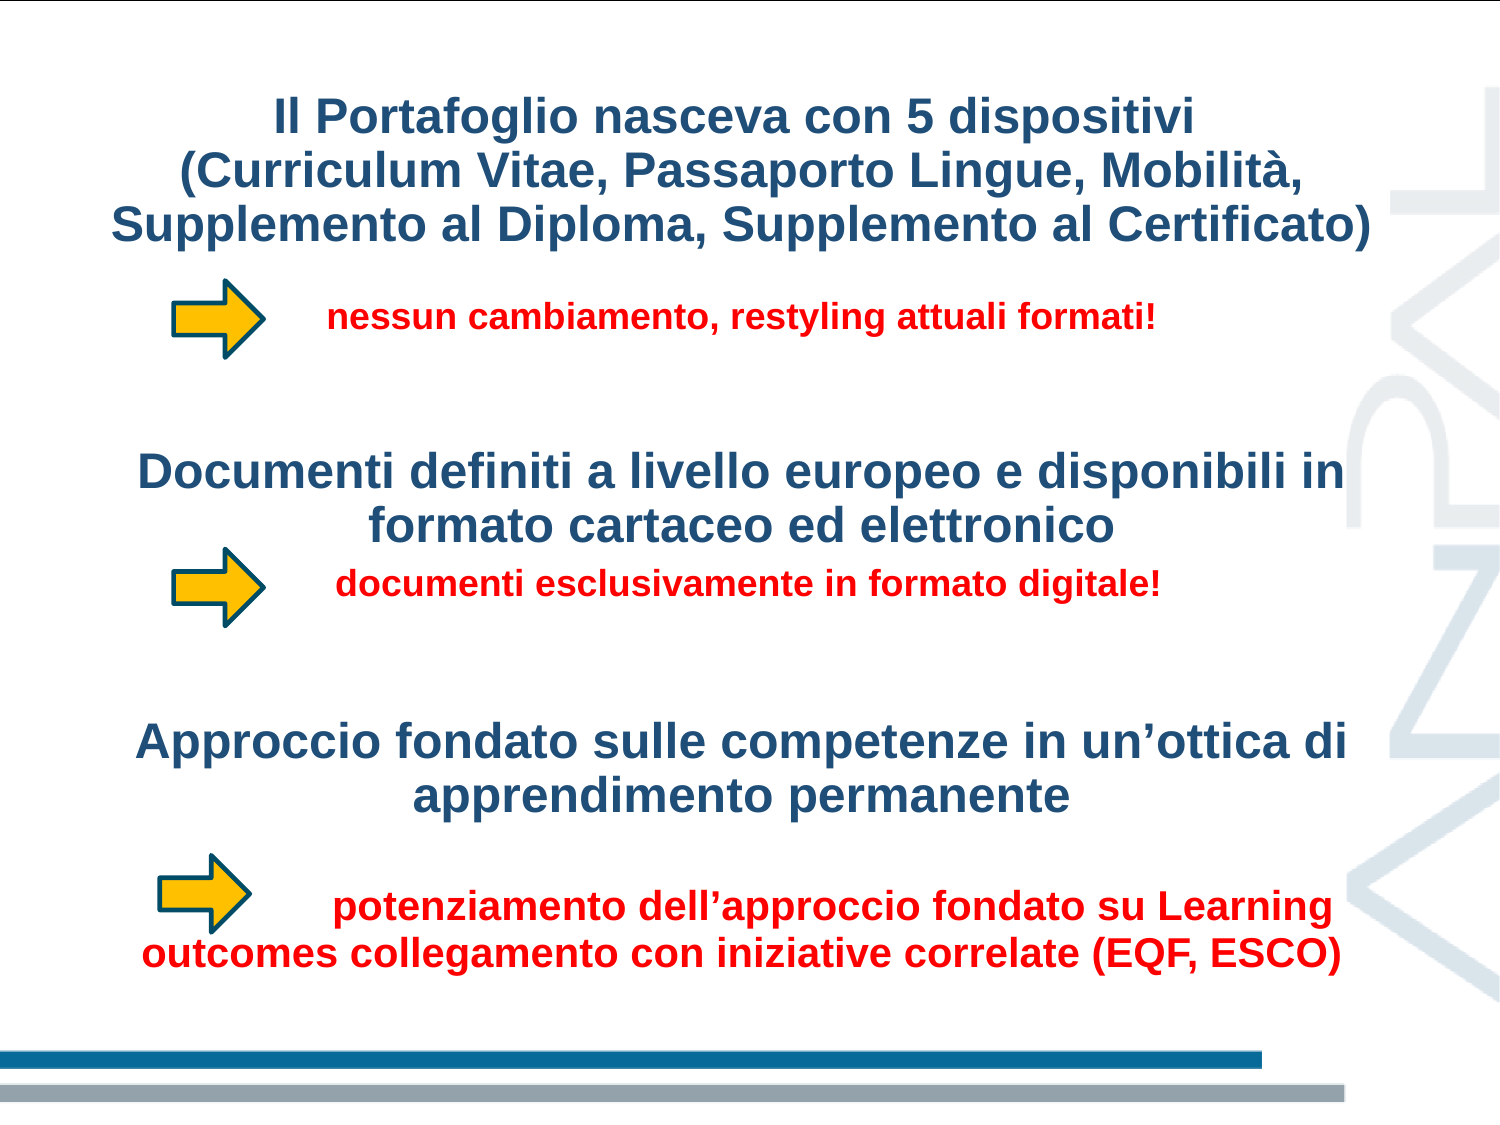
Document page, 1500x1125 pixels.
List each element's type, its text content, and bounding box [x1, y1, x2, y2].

text_box [171, 278, 266, 360]
text_box [171, 547, 266, 628]
picture [0, 0, 1500, 1125]
text_box [157, 853, 252, 935]
title Il Portafoglio nasceva con 5 dispositivi (Curriculum Vitae, Passaporto Lingue, Mobilità, Supplemento al Diploma, Supplemento al Certificato) nessun cambiamento, restyling attuali formati! Documenti definiti a livello europeo e disponibili in formato cartaceo ed elettronico documenti esclusivamente in formato digitale! Approccio fondato sulle competenze in un’ottica di apprendimento permanente potenziamento dell’approccio fondato su Learning outcomes collegamento con iniziative correlate (EQF, ESCO) [35, 63, 1449, 1052]
